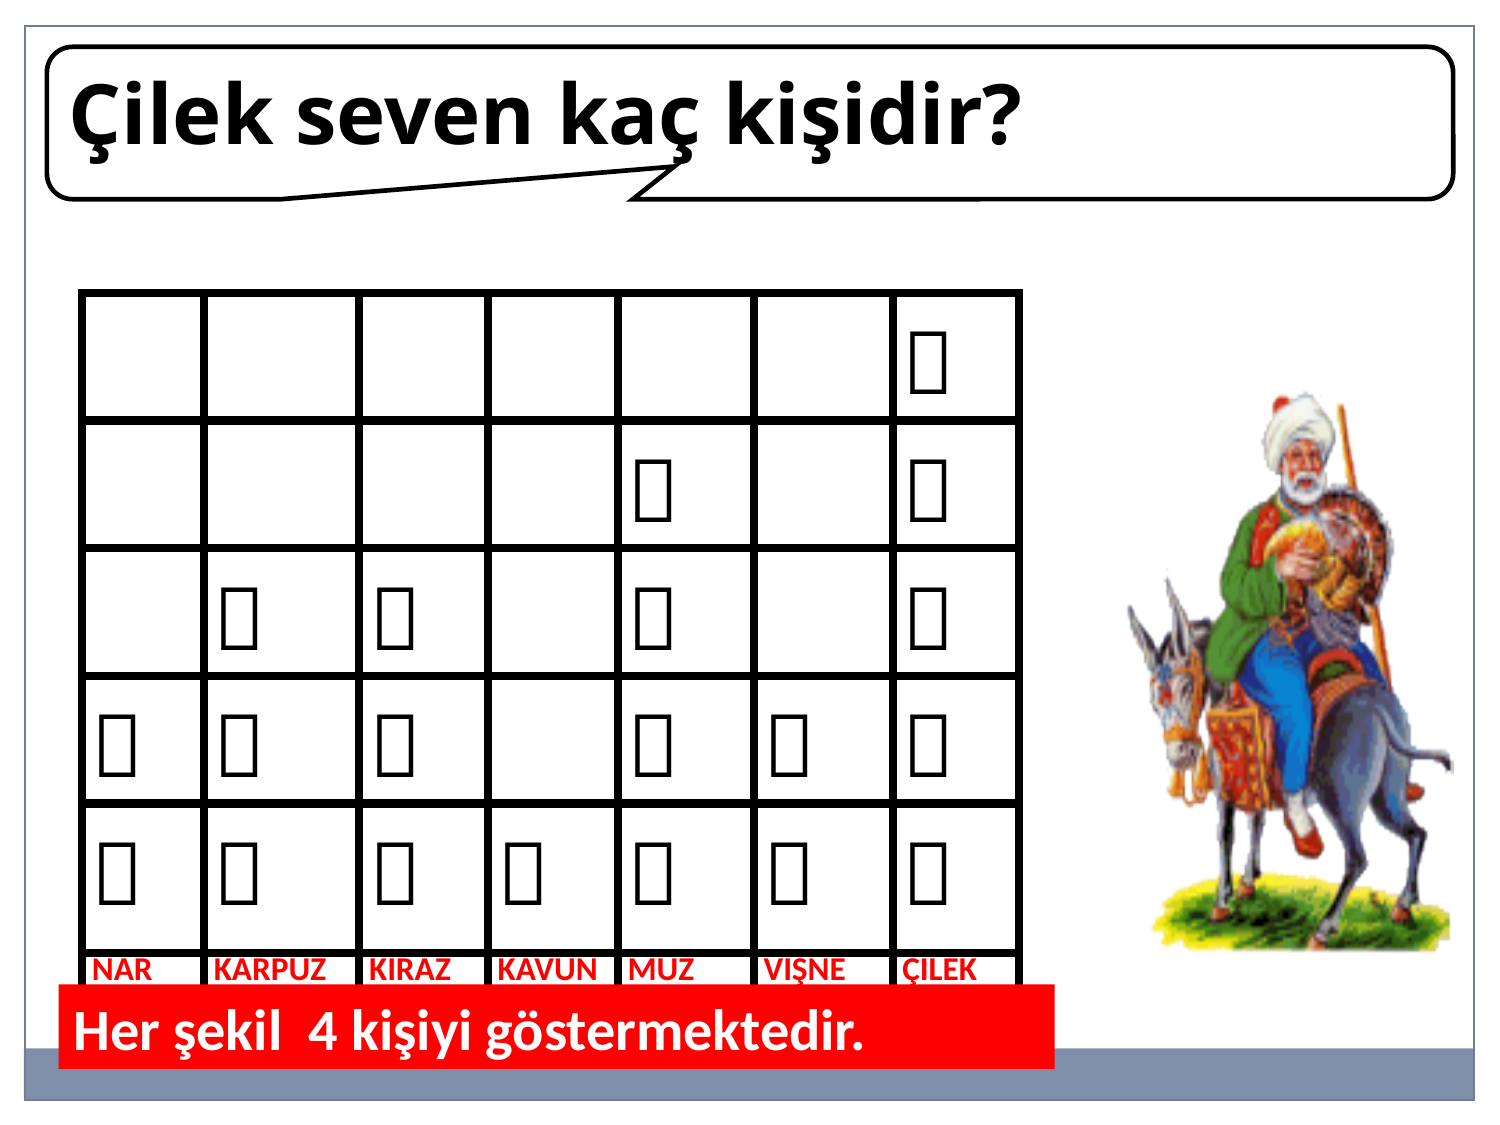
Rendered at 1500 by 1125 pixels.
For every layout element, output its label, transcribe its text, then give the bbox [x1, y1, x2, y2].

table_cell  [622, 425, 750, 544]
table_cell NAR [86, 957, 200, 984]
table_cell [758, 552, 889, 672]
table_cell  [622, 808, 750, 949]
table_cell KAVUN [492, 957, 614, 984]
table_cell  [622, 680, 750, 799]
table_cell  [758, 808, 889, 949]
table_cell  [897, 552, 1015, 672]
table_cell  [897, 680, 1015, 799]
table_cell [492, 552, 614, 672]
table_cell KİRAZ [363, 957, 484, 984]
table_cell  [363, 808, 484, 949]
table_header [622, 297, 750, 416]
table_cell [492, 425, 614, 544]
table_cell  [363, 552, 484, 672]
table_cell  [363, 680, 484, 799]
table_header [492, 297, 614, 416]
table_cell  [758, 680, 889, 799]
text_box Çilek seven kaç kişidir? [46, 46, 1454, 200]
table_header  [897, 297, 1015, 416]
table_cell [86, 552, 200, 672]
picture [1124, 351, 1454, 962]
table_header [86, 297, 200, 416]
table_cell [492, 680, 614, 799]
table_cell  [86, 808, 200, 949]
table_header [758, 297, 889, 416]
table_cell  [622, 552, 750, 672]
table_cell VİŞNE [758, 957, 889, 984]
table_cell  [208, 680, 355, 799]
table_cell [86, 425, 200, 544]
table_cell  [897, 808, 1015, 949]
text_box Her şekil 4 kişiyi göstermektedir. [58, 984, 1055, 1070]
table_cell  [208, 552, 355, 672]
table_cell MUZ [622, 957, 750, 984]
table_cell [758, 425, 889, 544]
table_cell [363, 425, 484, 544]
table_cell KARPUZ [208, 957, 355, 984]
table_cell [208, 425, 355, 544]
table_cell  [208, 808, 355, 949]
table_cell ÇİLEK [897, 957, 1015, 984]
table_cell  [86, 680, 200, 799]
table_header [363, 297, 484, 416]
table_cell  [492, 808, 614, 949]
table_cell  [897, 425, 1015, 544]
table_header [208, 297, 355, 416]
